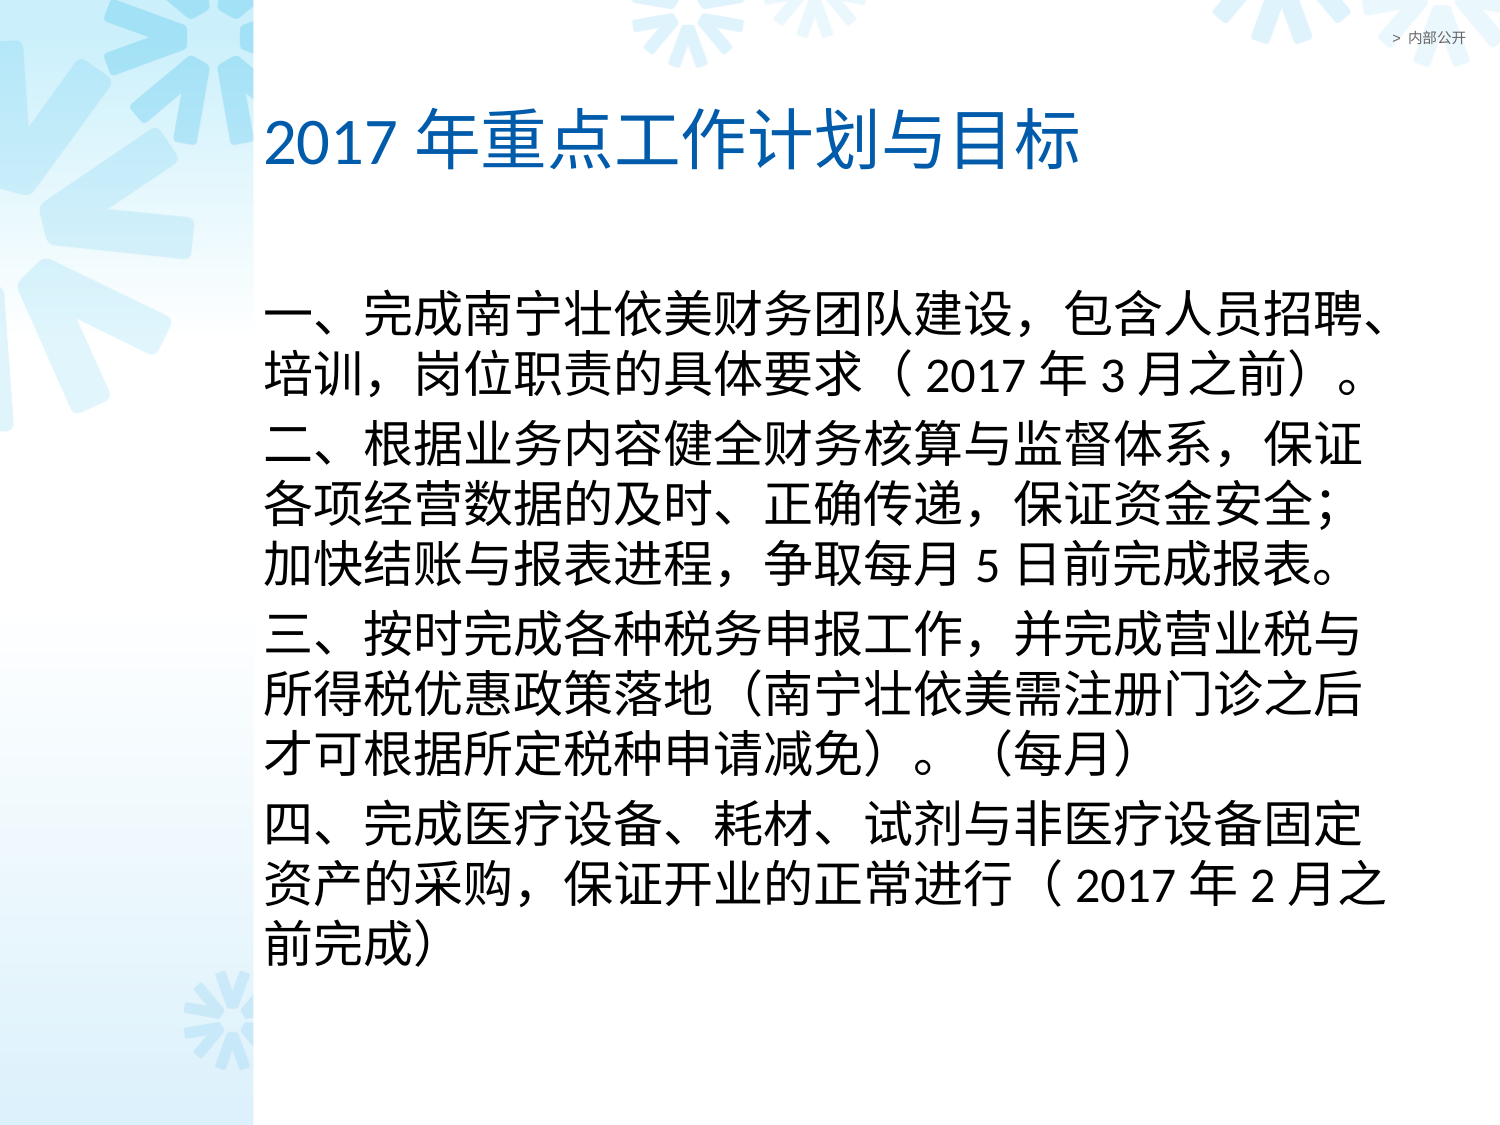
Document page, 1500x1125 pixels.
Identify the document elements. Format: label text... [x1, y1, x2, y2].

title 2017年重点工作计划与目标 [248, 90, 1342, 201]
list 一、完成南宁壮依美财务团队建设，包含人员招聘、培训，岗位职责的具体要求（2017年3月之前）。 二、根据业务内容健全财务核算与监督体系，保证各项经营数据的及时、正确传递，保证资金安全；加快结账与报表进程，争取每月5日前完成报表。 三、按时完成各种税务申报工作，并完成营业税与所得税优惠政策落地（南宁壮依美需注册门诊之后才可根据所定税种申请减免）。（每月） 四、完成医疗设备、耗材、试剂与非医疗设备固定资产的采购，保证开业的正常进行（2017年2月之前完成） [248, 275, 1420, 1024]
picture [0, 0, 1500, 1125]
